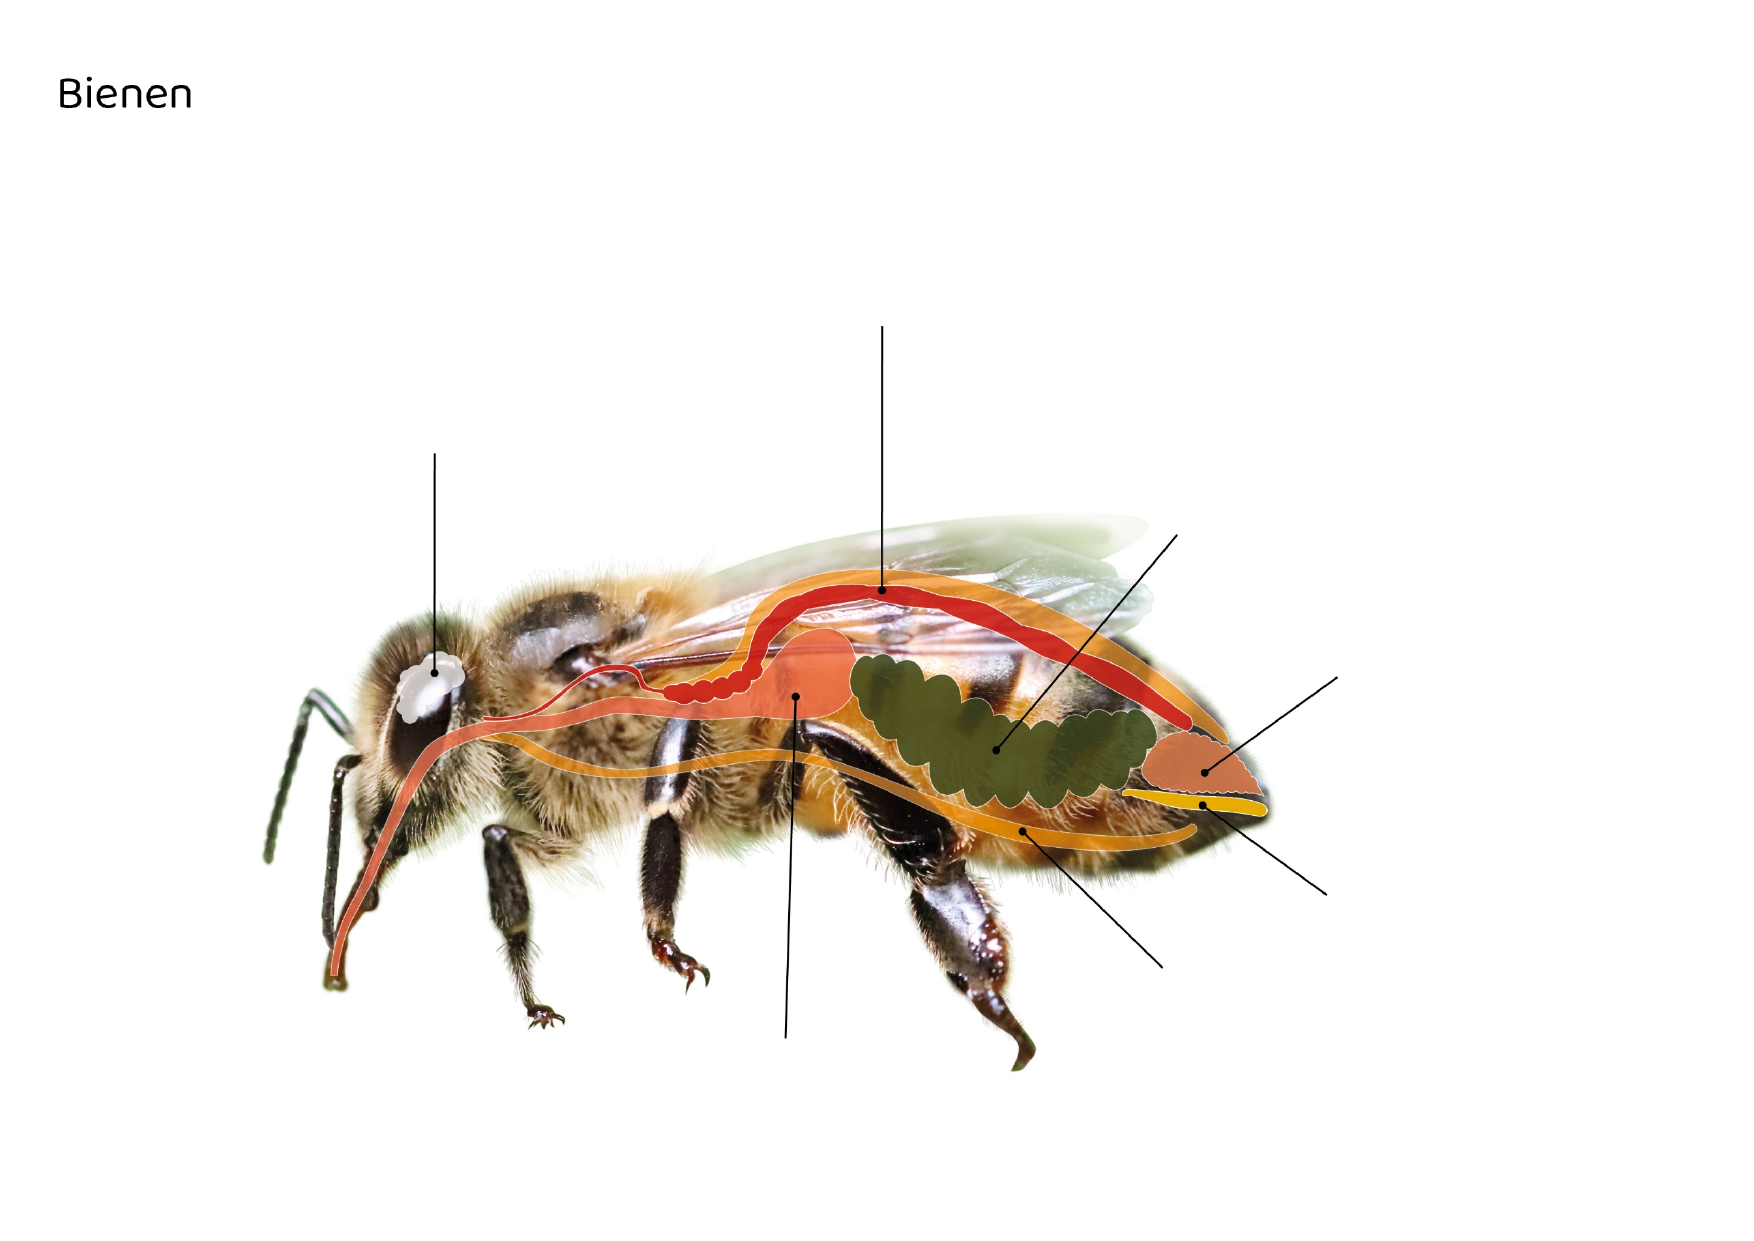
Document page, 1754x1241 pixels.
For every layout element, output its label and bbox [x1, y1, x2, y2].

picture [0, 0, 1650, 1167]
